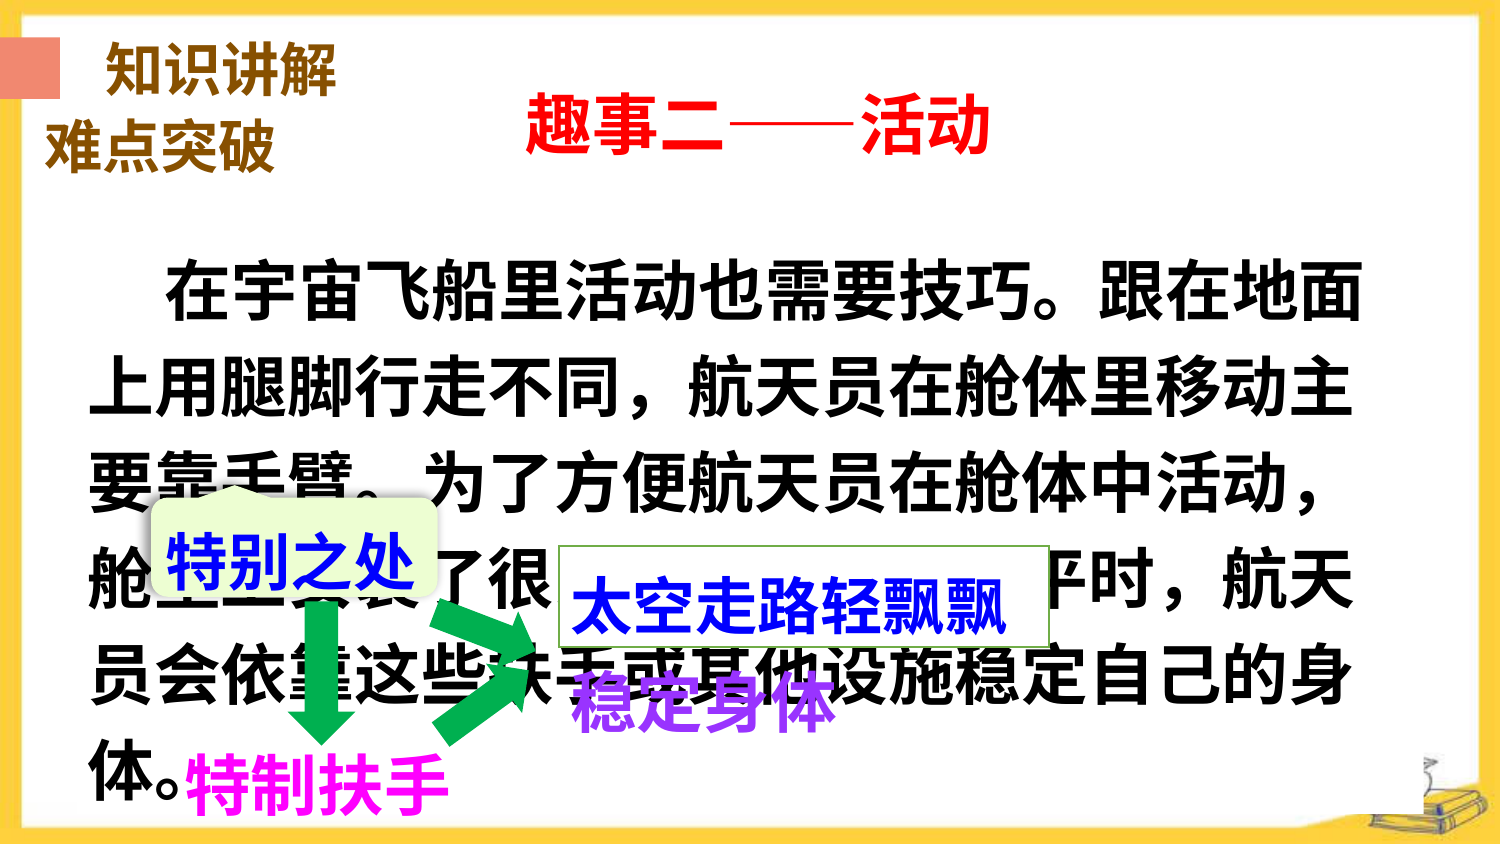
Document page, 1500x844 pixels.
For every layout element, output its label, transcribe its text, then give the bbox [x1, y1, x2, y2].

text_box [429, 598, 536, 669]
text_box 特制扶手 [172, 722, 499, 830]
text_box 太空走路轻飘飘 [558, 545, 1050, 648]
text_box [0, 36, 61, 100]
picture [0, 0, 1500, 844]
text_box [151, 497, 438, 607]
text_box [287, 607, 356, 746]
text_box 在宇宙飞船里活动也需要技巧。跟在地面上用腿脚行走不同，航天员在舱体里移动主要靠手臂。为了方便航天员在舱体中活动，舱壁上安装了很多特制的扶手。平时，航天员会依靠这些扶手或其他设施稳定自己的身体。 [76, 227, 1424, 814]
text_box 知识讲解 [98, 29, 410, 107]
text_box 稳定身体 [558, 639, 886, 747]
text_box 难点突破 [38, 106, 290, 183]
text_box [431, 663, 529, 747]
text_box 趣事二——活动 [514, 53, 1036, 169]
